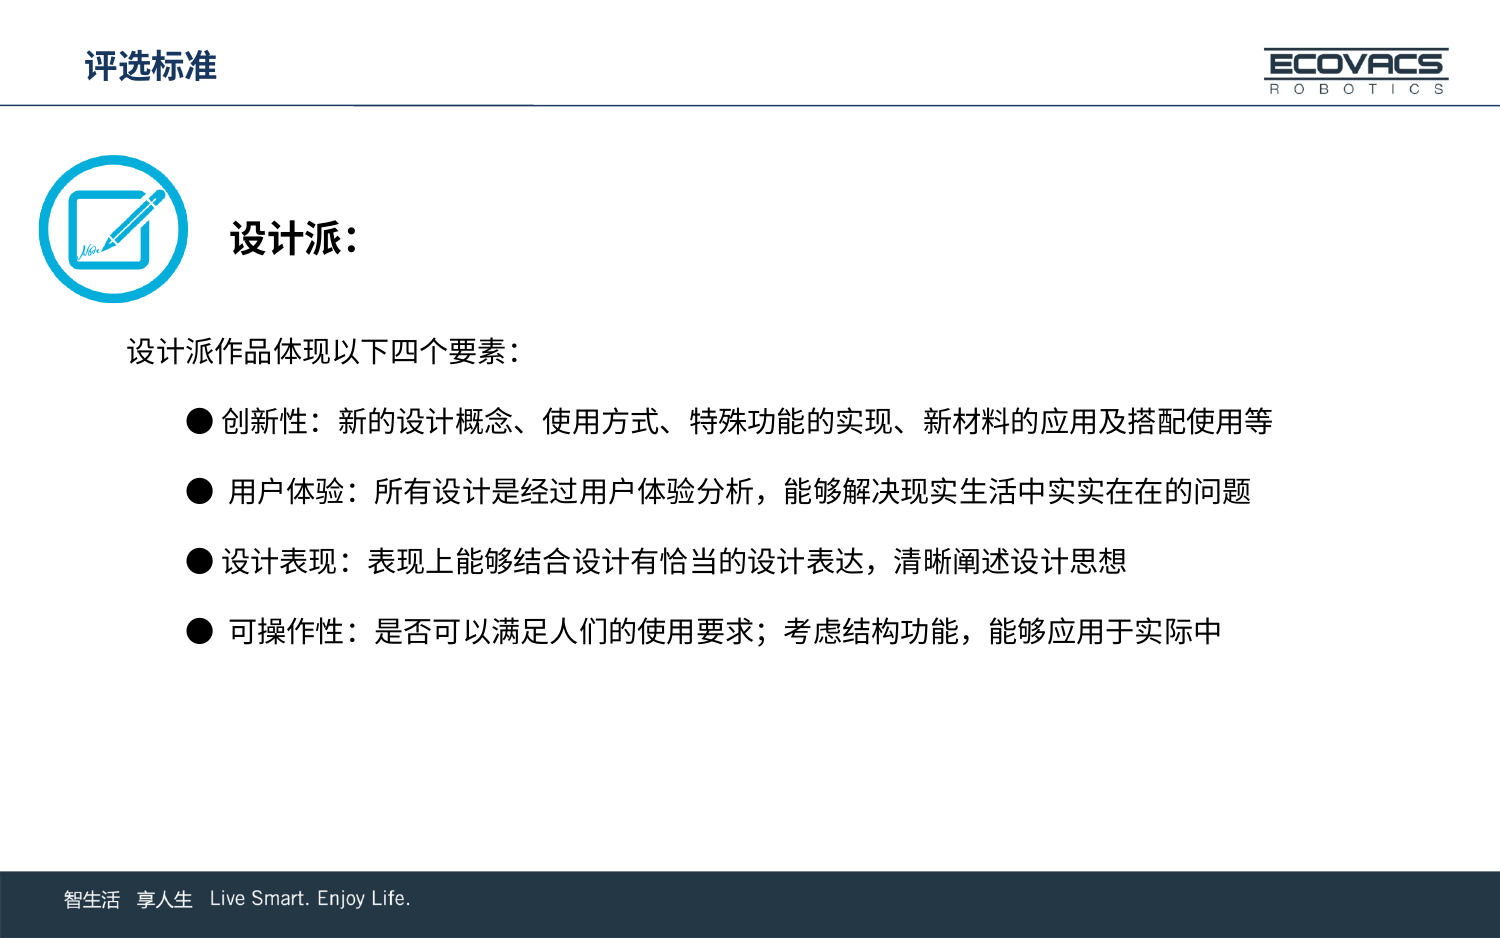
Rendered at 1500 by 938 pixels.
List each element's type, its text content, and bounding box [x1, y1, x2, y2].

text_box 评选标准 [70, 38, 1020, 93]
picture [0, 107, 1500, 938]
text_box 设计派作品体现以下四个要素： ● 创新性：新的设计概念、使用方式、特殊功能的实现、新材料的应用及搭配使用等 ● 用户体验：所有设计是经过用户体验分析，能够解决现实生活中实实在在的问题 ● 设计表现：表现上能够结合设计有恰当的设计表达，清晰阐述设计思想 ● 可操作性：是否可以满足人们的使用要求；考虑结构功能，能够应用于实际中 [112, 291, 1471, 656]
text_box 设计派： [214, 207, 395, 267]
picture [0, 0, 1500, 104]
